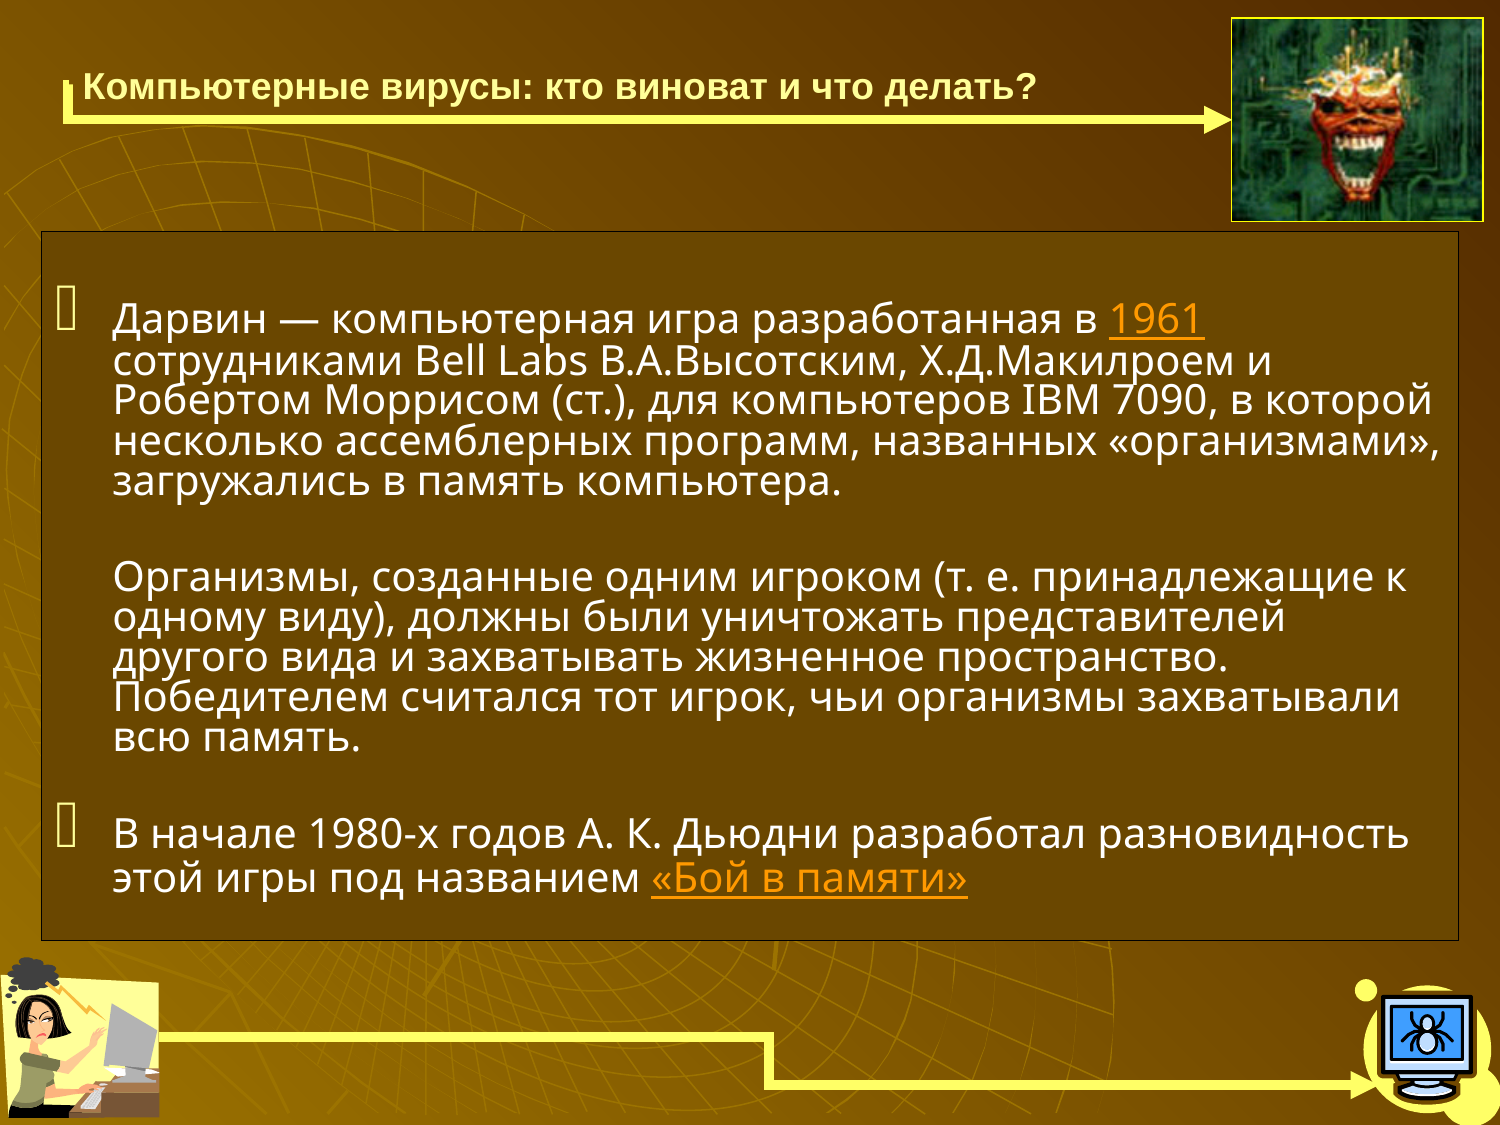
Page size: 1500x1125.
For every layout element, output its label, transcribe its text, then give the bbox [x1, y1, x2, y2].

list Дарвин — компьютерная игра разработанная в 1961 сотрудниками Bell Labs В.А.Высотским, Х.Д.Макилроем и Робертом Моррисом (ст.), для компьютеров IBM 7090, в которой несколько ассемблерных программ, названных «организмами», загружались в память компьютера. Организмы, созданные одним игроком (т. е. принадлежащие к одному виду), должны были уничтожать представителей другого вида и захватывать жизненное пространство. Победителем считался тот игрок, чьи организмы захватывали всю память. В начале 1980-х годов А. К. Дьюдни разработал разновидность этой игры под названием «Бой в памяти» [41, 231, 1459, 941]
picture [1232, 19, 1482, 221]
